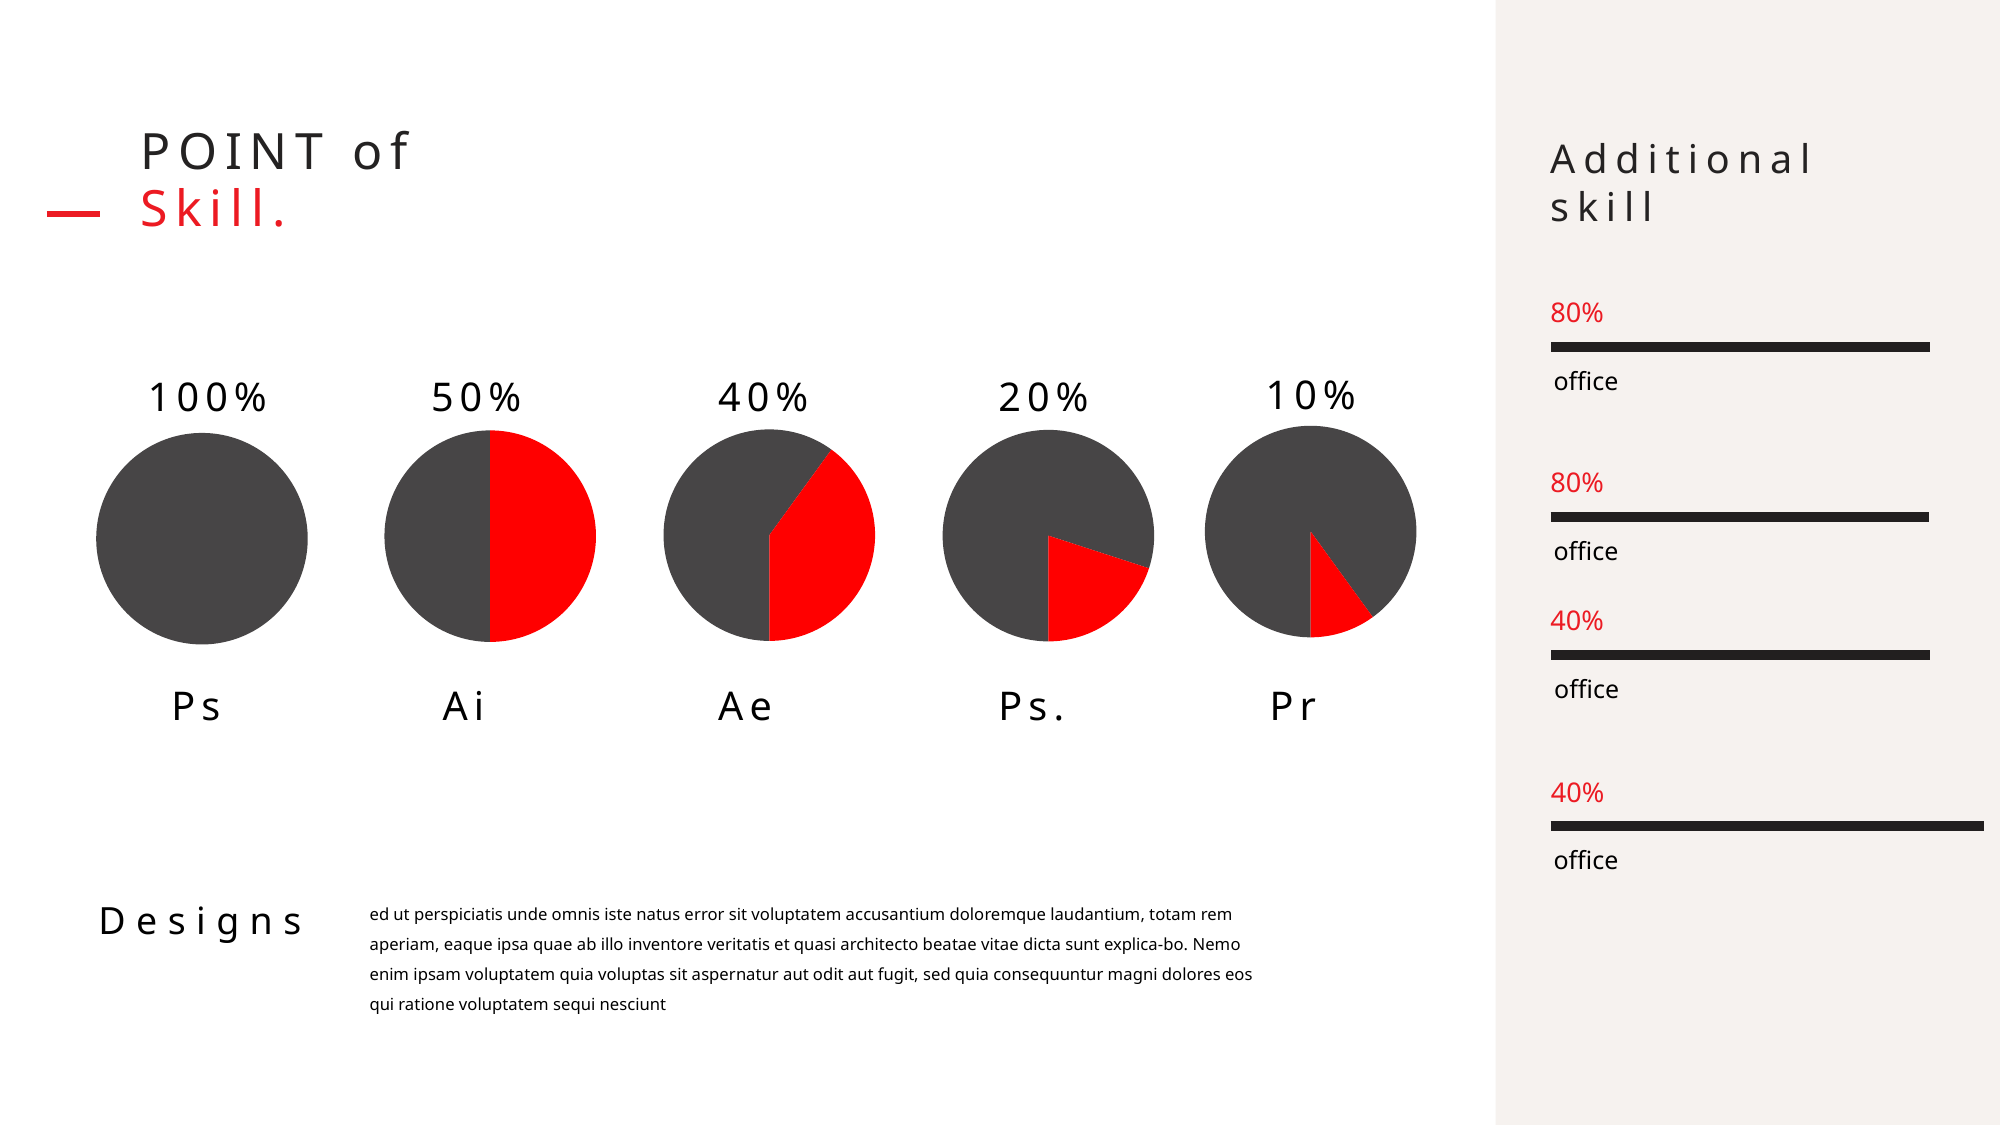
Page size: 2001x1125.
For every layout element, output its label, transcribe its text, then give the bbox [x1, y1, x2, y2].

text_box Ae [703, 673, 803, 736]
text_box Pr [1254, 673, 1363, 736]
chart [379, 425, 601, 647]
text_box 100% [133, 364, 349, 427]
text_box 20% [983, 364, 1123, 425]
text_box office [1538, 837, 1643, 882]
text_box office [1538, 527, 1643, 573]
text_box [1495, 0, 2000, 1125]
chart [659, 424, 880, 646]
text_box 80% [1535, 288, 1675, 336]
chart [91, 428, 313, 649]
text_box Additional skill [1535, 126, 1930, 237]
text_box 40% [1536, 767, 1676, 815]
text_box Ps. [983, 673, 1092, 736]
text_box POINT of [125, 111, 497, 187]
text_box 40% [1535, 595, 1676, 643]
text_box Ps [156, 673, 251, 736]
chart [938, 425, 1159, 646]
text_box 10% [1250, 362, 1391, 421]
text_box ed ut perspiciatis unde omnis iste natus error sit voluptatem accusantium doloremque laudantium, totam rem aperiam, eaque ipsa quae ab illo inventore veritatis et quasi architecto beatae vitae dicta sunt explica-bo. Nemo enim ipsam voluptatem quia voluptas sit aspernatur aut odit aut fugit, sed quia consequuntur magni dolores eos qui ratione voluptatem sequi nesciunt [354, 886, 1284, 1022]
text_box Skill. [125, 169, 522, 245]
text_box 50% [416, 364, 556, 425]
text_box Ai [427, 673, 522, 736]
text_box Designs [83, 889, 342, 950]
text_box 80% [1535, 457, 1675, 505]
text_box office [1539, 665, 1644, 711]
text_box 40% [703, 364, 843, 424]
chart [1200, 421, 1421, 642]
text_box office [1538, 357, 1643, 403]
